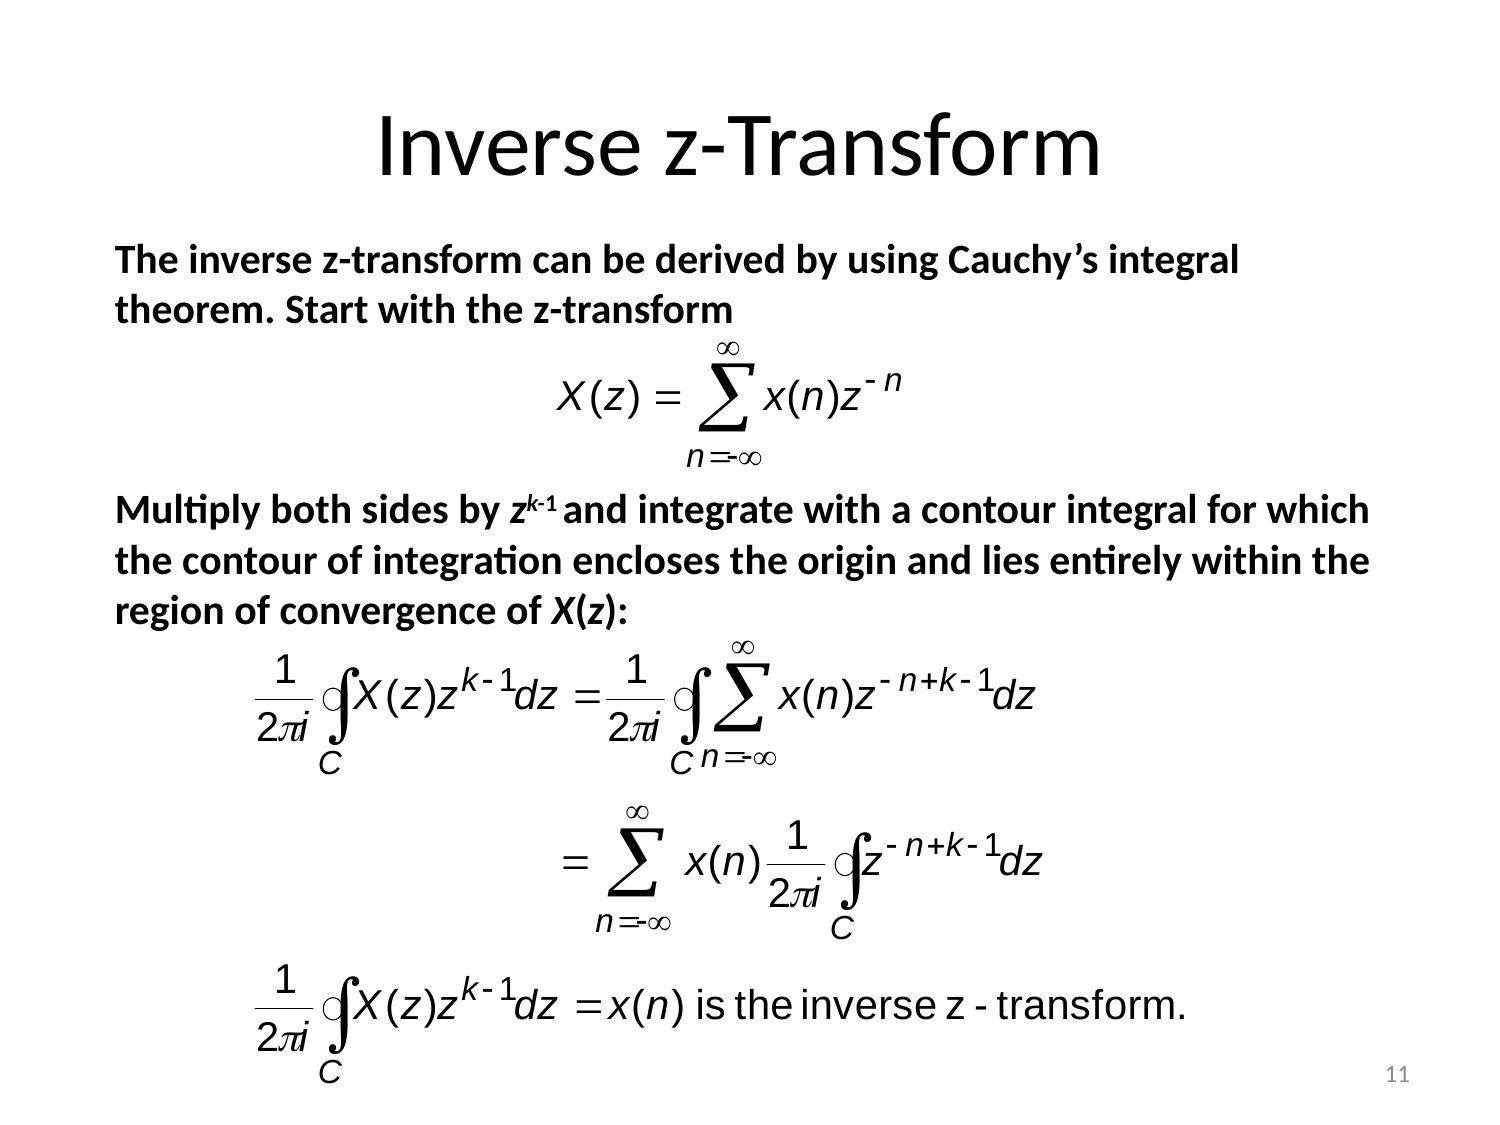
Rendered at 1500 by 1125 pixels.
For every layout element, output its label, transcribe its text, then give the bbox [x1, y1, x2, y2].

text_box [549, 324, 913, 474]
text_box The inverse z-transform can be derived by using Cauchy’s integral theorem. Start with the z-transform [99, 224, 1400, 340]
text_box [250, 624, 1187, 1090]
text_box Multiply both sides by zk-1 and integrate with a contour integral for which the contour of integration encloses the origin and lies entirely within the region of convergence of X(z): [99, 474, 1400, 640]
slide_number 11 [1074, 1042, 1425, 1103]
title Inverse z-Transform [75, 45, 1425, 233]
